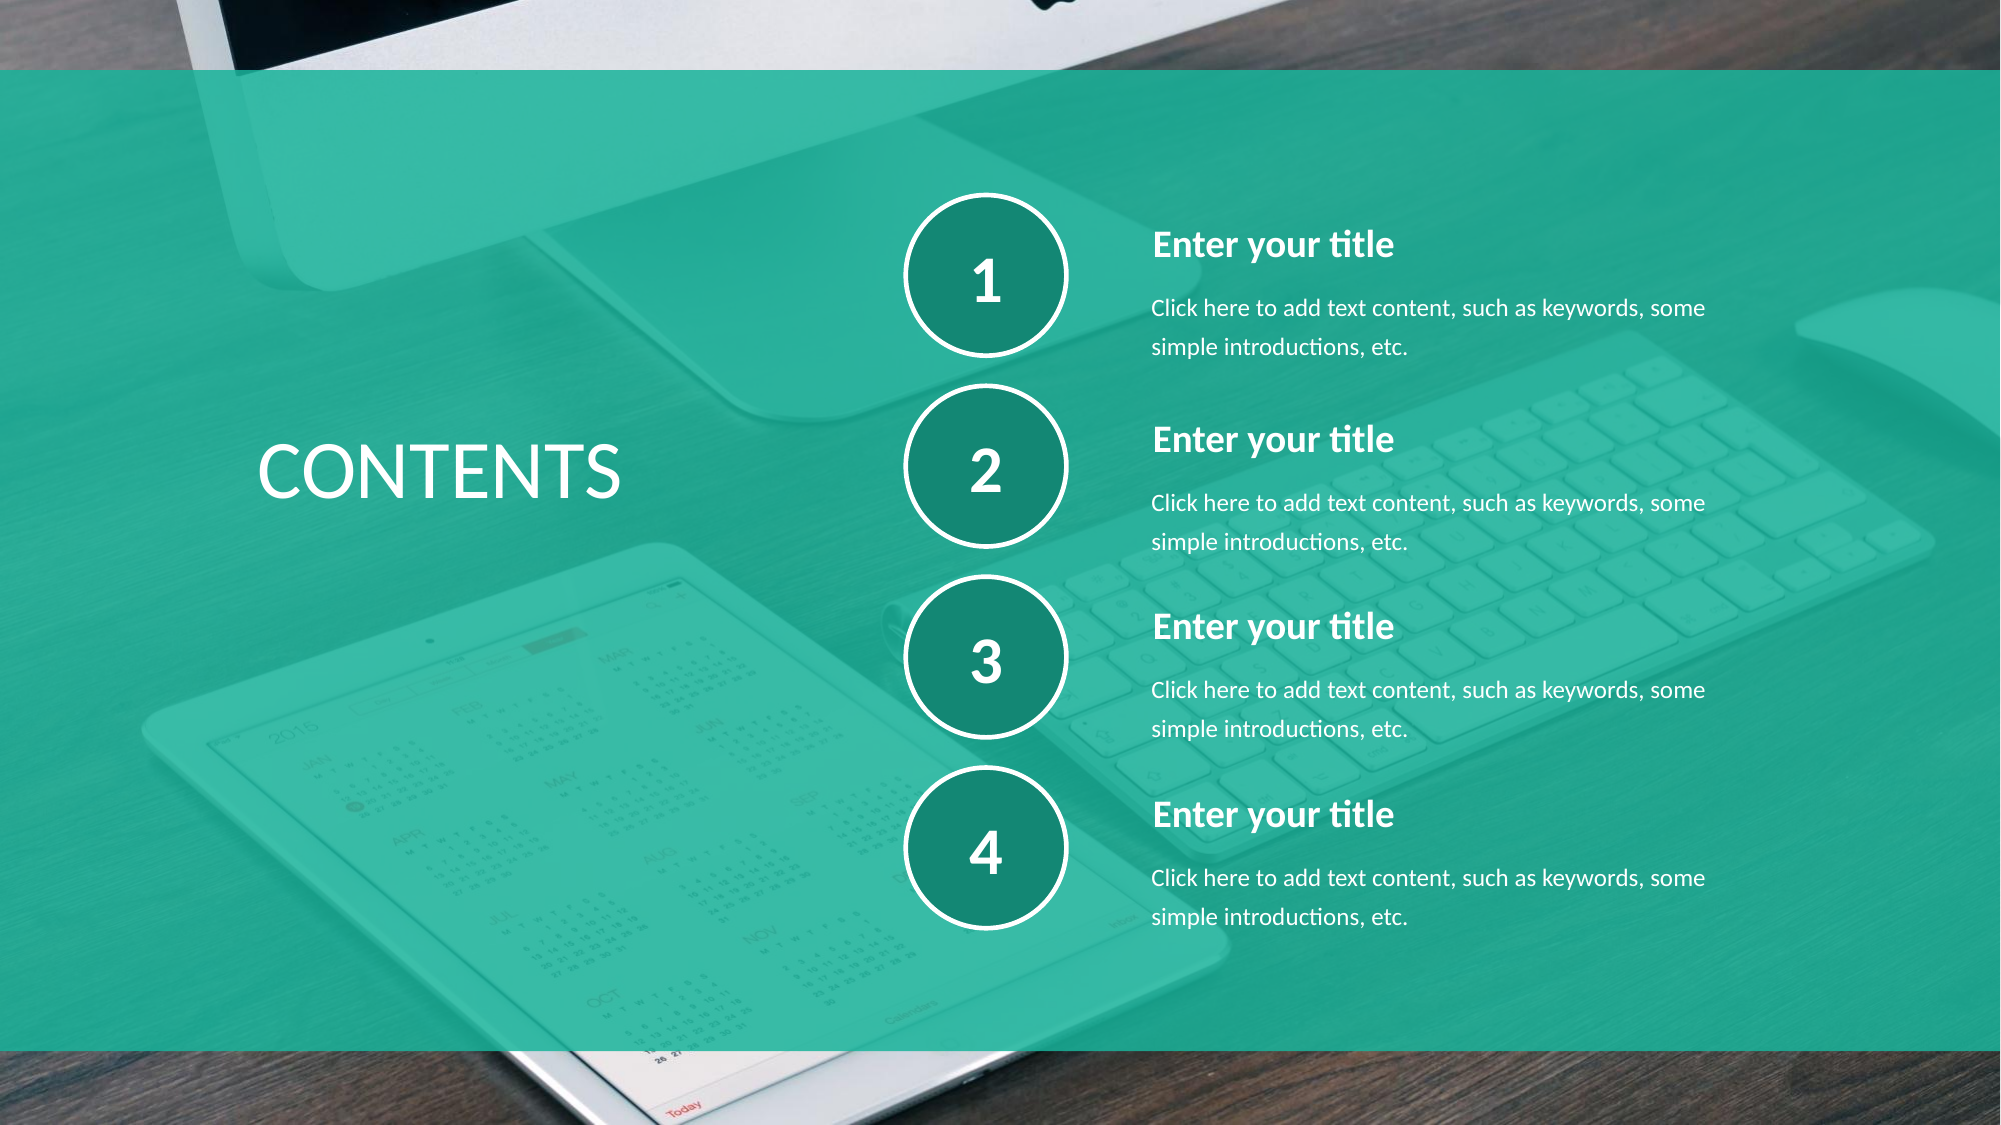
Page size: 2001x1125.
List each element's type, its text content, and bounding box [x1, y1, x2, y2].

text_box Click here to add text content, such as keywords, some simple introductions, etc. [1136, 470, 1772, 563]
text_box Enter your title [1138, 211, 1410, 273]
text_box Click here to add text content, such as keywords, some simple introductions, etc. [1136, 275, 1772, 368]
text_box Enter your title [1138, 406, 1410, 468]
text_box [0, 69, 2000, 1052]
text_box Enter your title [1138, 592, 1410, 655]
text_box Click here to add text content, such as keywords, some simple introductions, etc. [1136, 656, 1772, 750]
text_box 1 [905, 195, 1067, 356]
text_box Enter your title [1138, 781, 1410, 843]
text_box CONTENTS [242, 408, 639, 523]
text_box Click here to add text content, such as keywords, some simple introductions, etc. [1136, 845, 1772, 938]
picture [0, 0, 2001, 1125]
text_box 4 [905, 767, 1067, 929]
text_box 3 [905, 576, 1067, 738]
text_box 2 [905, 385, 1067, 547]
